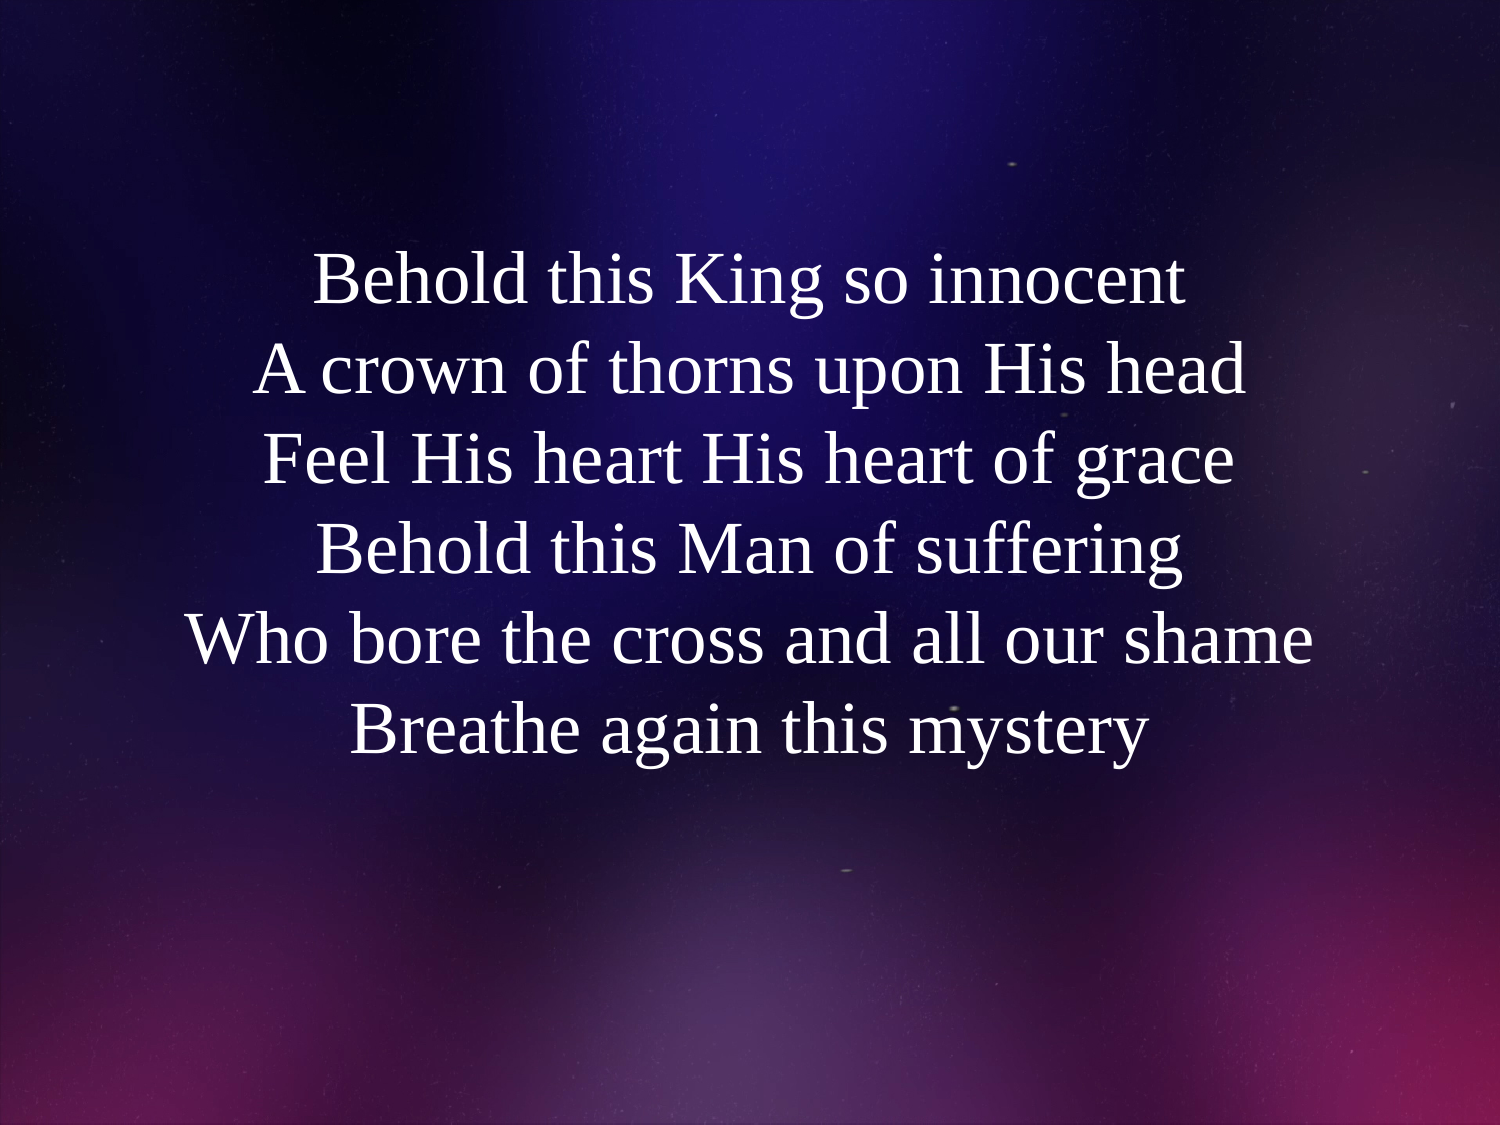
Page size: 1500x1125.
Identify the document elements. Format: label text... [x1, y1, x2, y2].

picture [0, 0, 1500, 1125]
title Behold this King so innocent A crown of thorns upon His head Feel His heart His heart of grace Behold this Man of suffering Who bore the cross and all our shame Breathe again this mystery [50, 450, 1450, 638]
